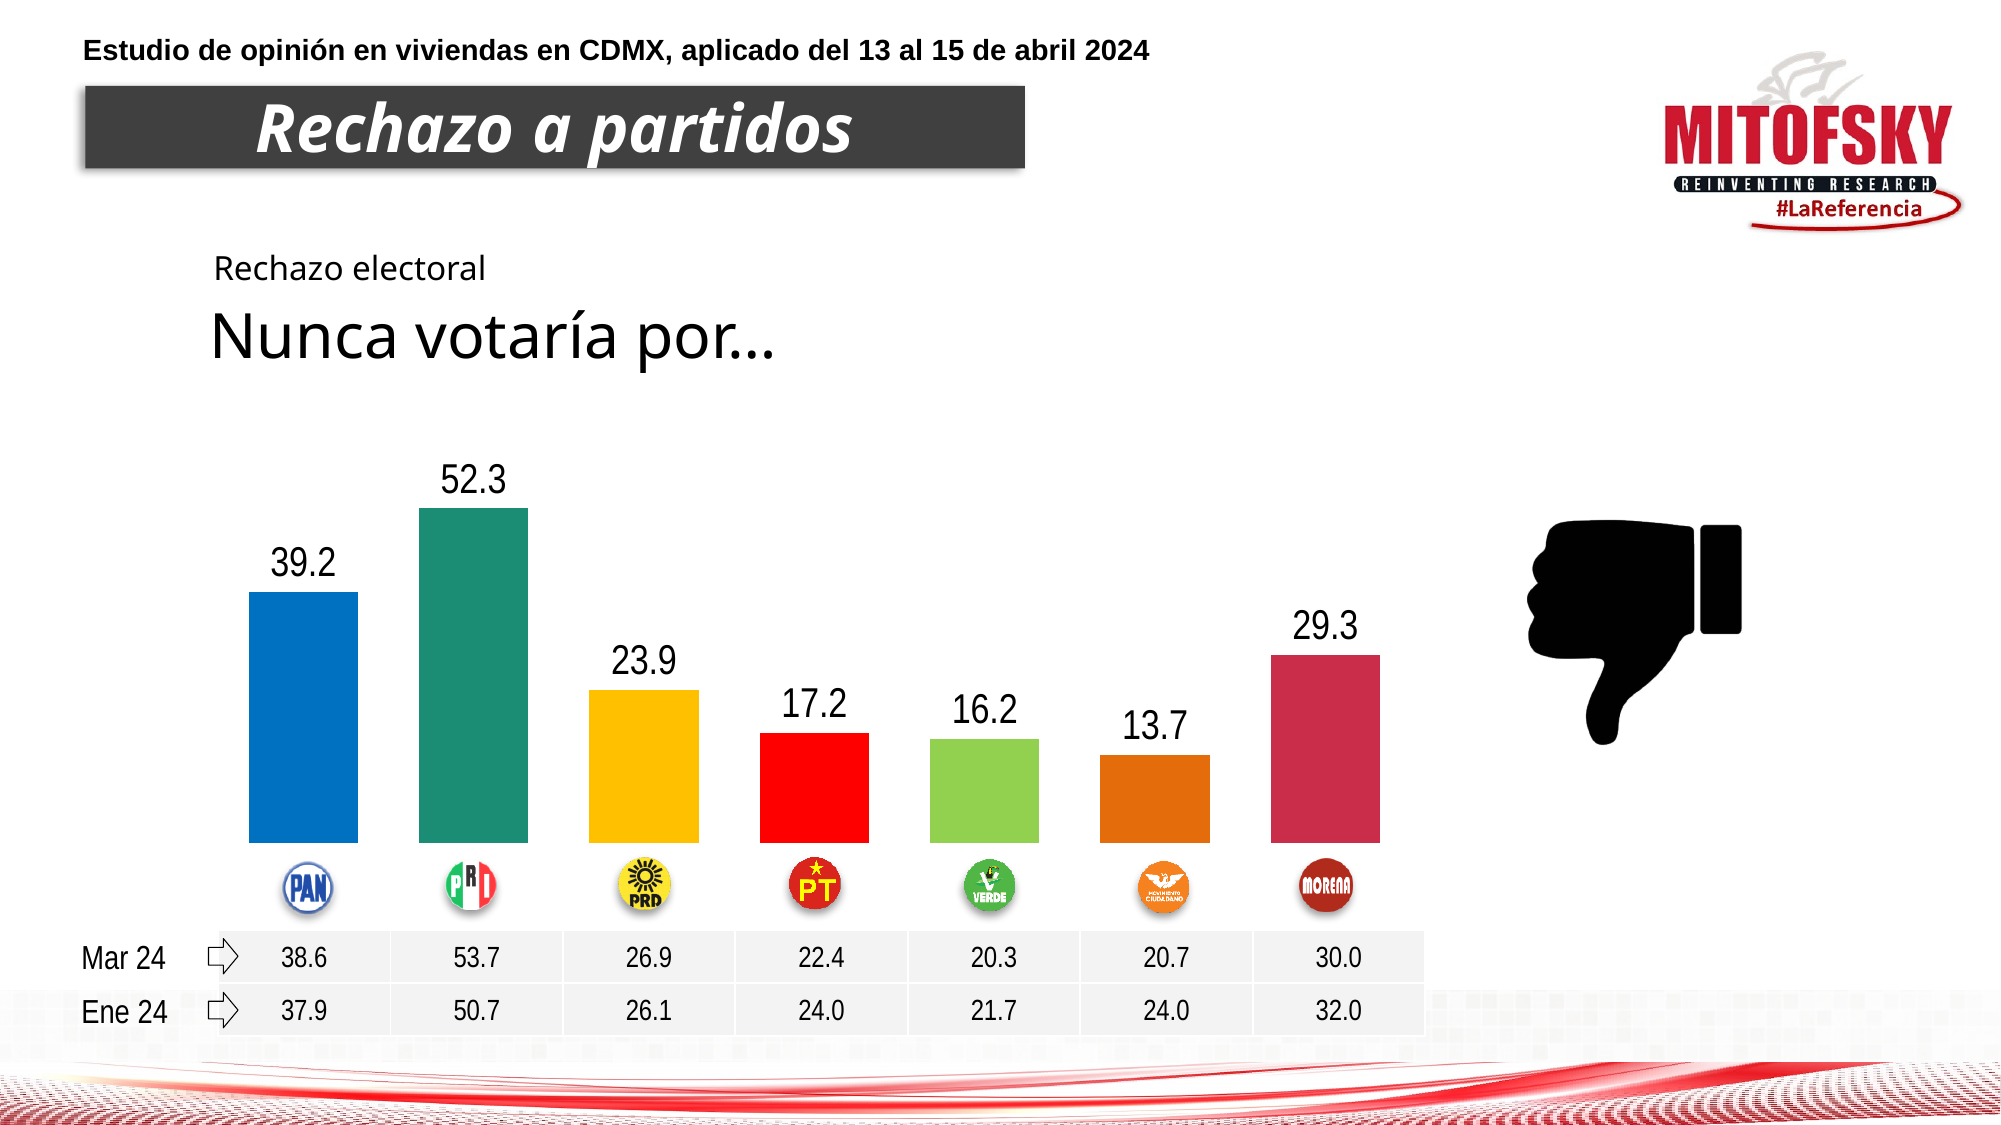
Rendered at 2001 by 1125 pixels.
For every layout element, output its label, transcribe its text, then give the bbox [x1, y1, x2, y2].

table_cell 24.0 [1081, 984, 1252, 1035]
picture [617, 856, 671, 910]
picture [444, 858, 497, 912]
table_header 22.4 [736, 931, 907, 982]
table_header 20.7 [1081, 931, 1252, 982]
chart [217, 361, 1411, 844]
picture [1445, 467, 1823, 796]
picture [787, 857, 842, 911]
text_box Mar 24 [66, 932, 189, 981]
table_header 26.9 [564, 931, 734, 982]
table_cell 21.7 [909, 984, 1079, 1035]
picture [963, 859, 1016, 911]
text_box Ene 24 [66, 986, 189, 1034]
text_box Rechazo electoral [198, 243, 886, 291]
table_header 30.0 [1254, 931, 1424, 982]
picture [0, 1062, 2001, 1125]
table_cell 50.7 [391, 984, 562, 1035]
picture [1299, 858, 1353, 913]
text_box [206, 990, 240, 1030]
table_cell 24.0 [736, 984, 907, 1035]
text_box Rechazo a partidos [88, 67, 1021, 183]
table_cell 26.1 [564, 984, 734, 1035]
table_header 53.7 [391, 931, 562, 982]
picture [1138, 861, 1190, 913]
picture [1656, 12, 1989, 242]
table_header 38.6 [219, 931, 390, 982]
table_cell 32.0 [1254, 984, 1424, 1035]
picture [276, 856, 339, 919]
table_header 20.3 [909, 931, 1079, 982]
text_box Nunca votaría por… [194, 304, 860, 362]
table_cell 37.9 [219, 984, 390, 1035]
text_box [206, 936, 240, 976]
